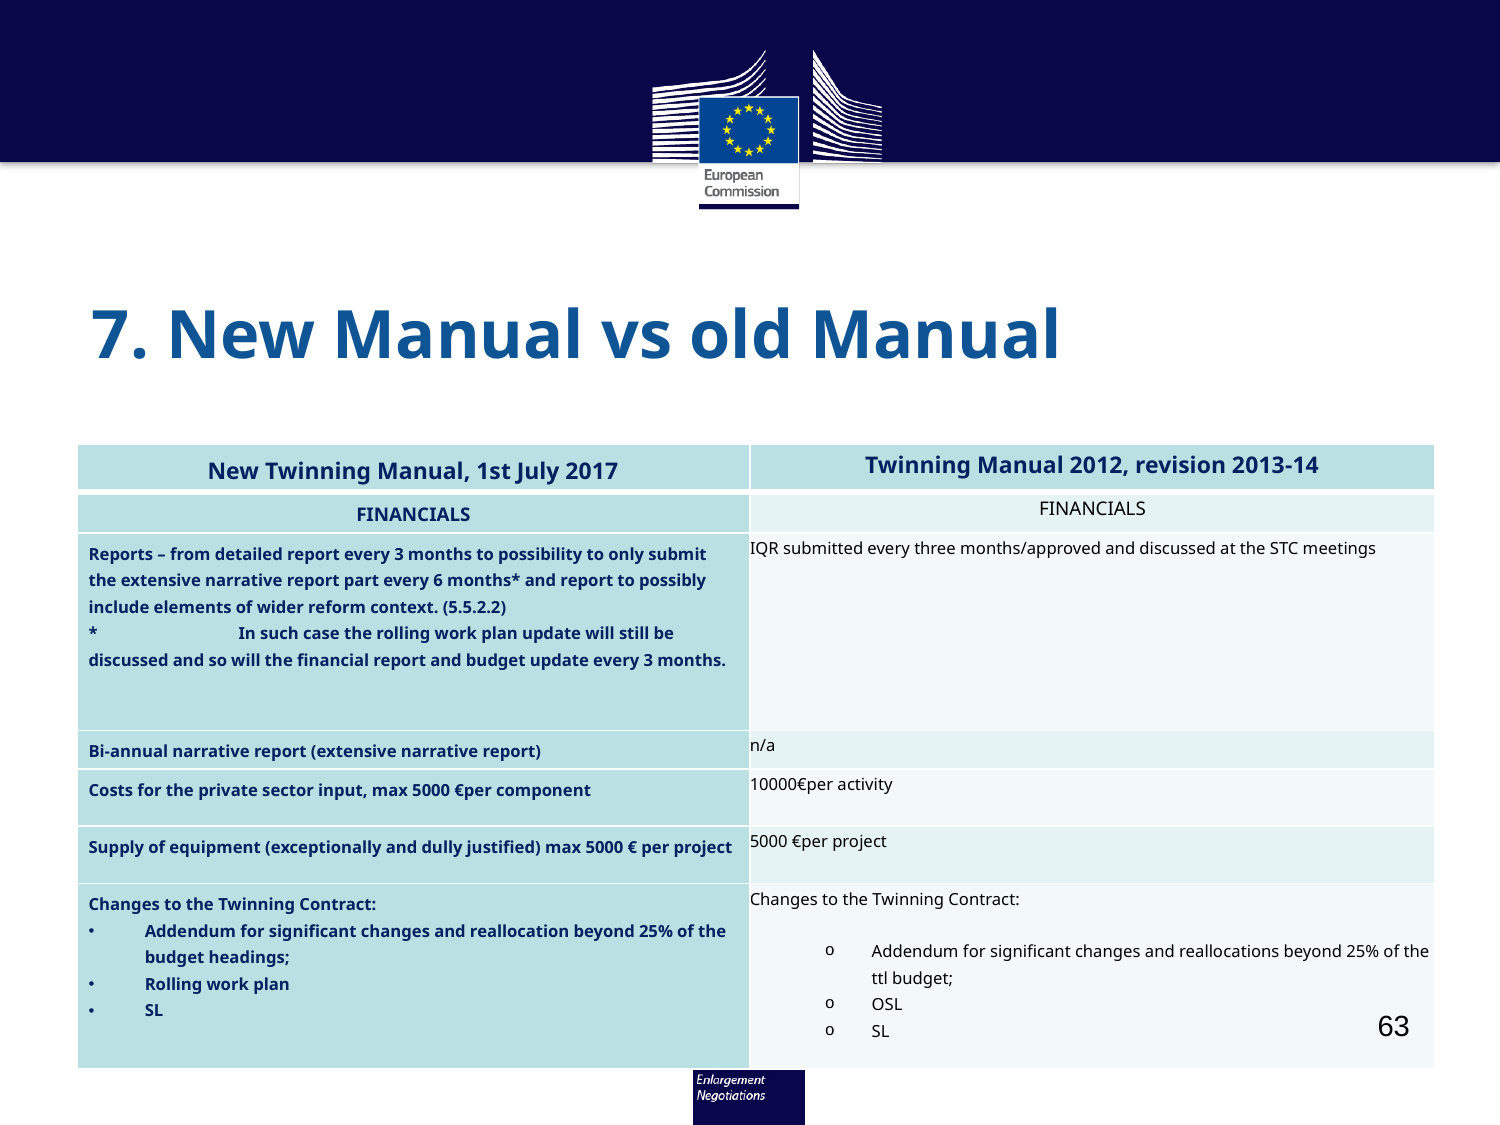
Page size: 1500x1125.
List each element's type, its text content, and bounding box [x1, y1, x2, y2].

table_header New Twinning Manual, 1st July 2017 [78, 445, 749, 489]
table_cell n/a [751, 731, 1434, 768]
table_cell 5000 €per project [751, 827, 1434, 883]
table_header Twinning Manual 2012, revision 2013-14 [751, 445, 1434, 489]
picture [615, 50, 882, 255]
table_cell Changes to the Twinning Contract: Addendum for significant changes and reallocations beyond 25% of the ttl budget; OSL SL [751, 884, 1434, 1068]
table_cell FINANCIALS [751, 495, 1434, 532]
table_cell Bi-annual narrative report (extensive narrative report) [78, 731, 749, 768]
table_cell Costs for the private sector input, max 5000 €per component [78, 770, 749, 825]
table_cell 10000€per activity [751, 770, 1434, 825]
picture [693, 1070, 805, 1125]
table_cell IQR submitted every three months/approved and discussed at the STC meetings [751, 534, 1434, 730]
title 7. New Manual vs old Manual [76, 255, 1428, 410]
table_cell Reports – from detailed report every 3 months to possibility to only submit the extensive narrative report part every 6 months* and report to possibly include elements of wider reform context. (5.5.2.2) * In such case the rolling work plan update will still be discussed and so will the financial report and budget update every 3 months. [78, 534, 749, 730]
slide_number 63 [1074, 999, 1426, 1078]
table_cell FINANCIALS [78, 495, 749, 532]
table_cell Changes to the Twinning Contract: Addendum for significant changes and reallocation beyond 25% of the budget headings; Rolling work plan SL [78, 884, 749, 1068]
table_cell Supply of equipment (exceptionally and dully justified) max 5000 € per project [78, 827, 749, 883]
